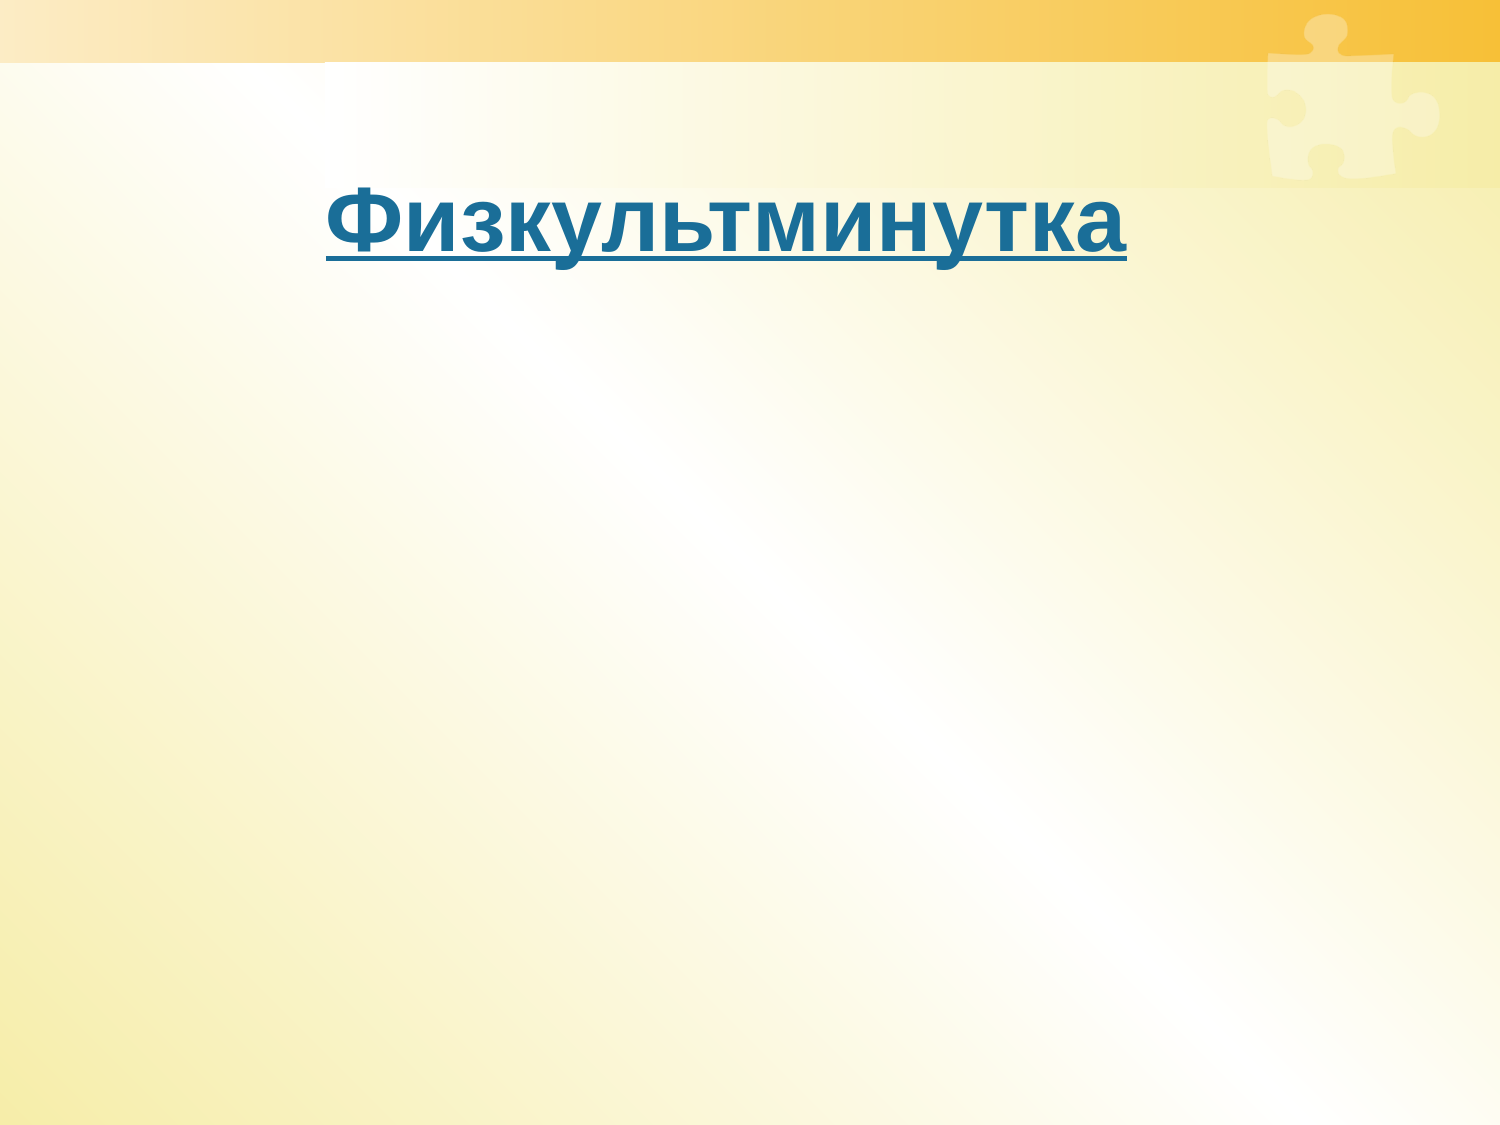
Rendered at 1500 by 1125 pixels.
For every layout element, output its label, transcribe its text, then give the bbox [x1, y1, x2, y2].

picture [1265, 12, 1441, 185]
text_box Физкультминутка [234, 152, 1219, 277]
